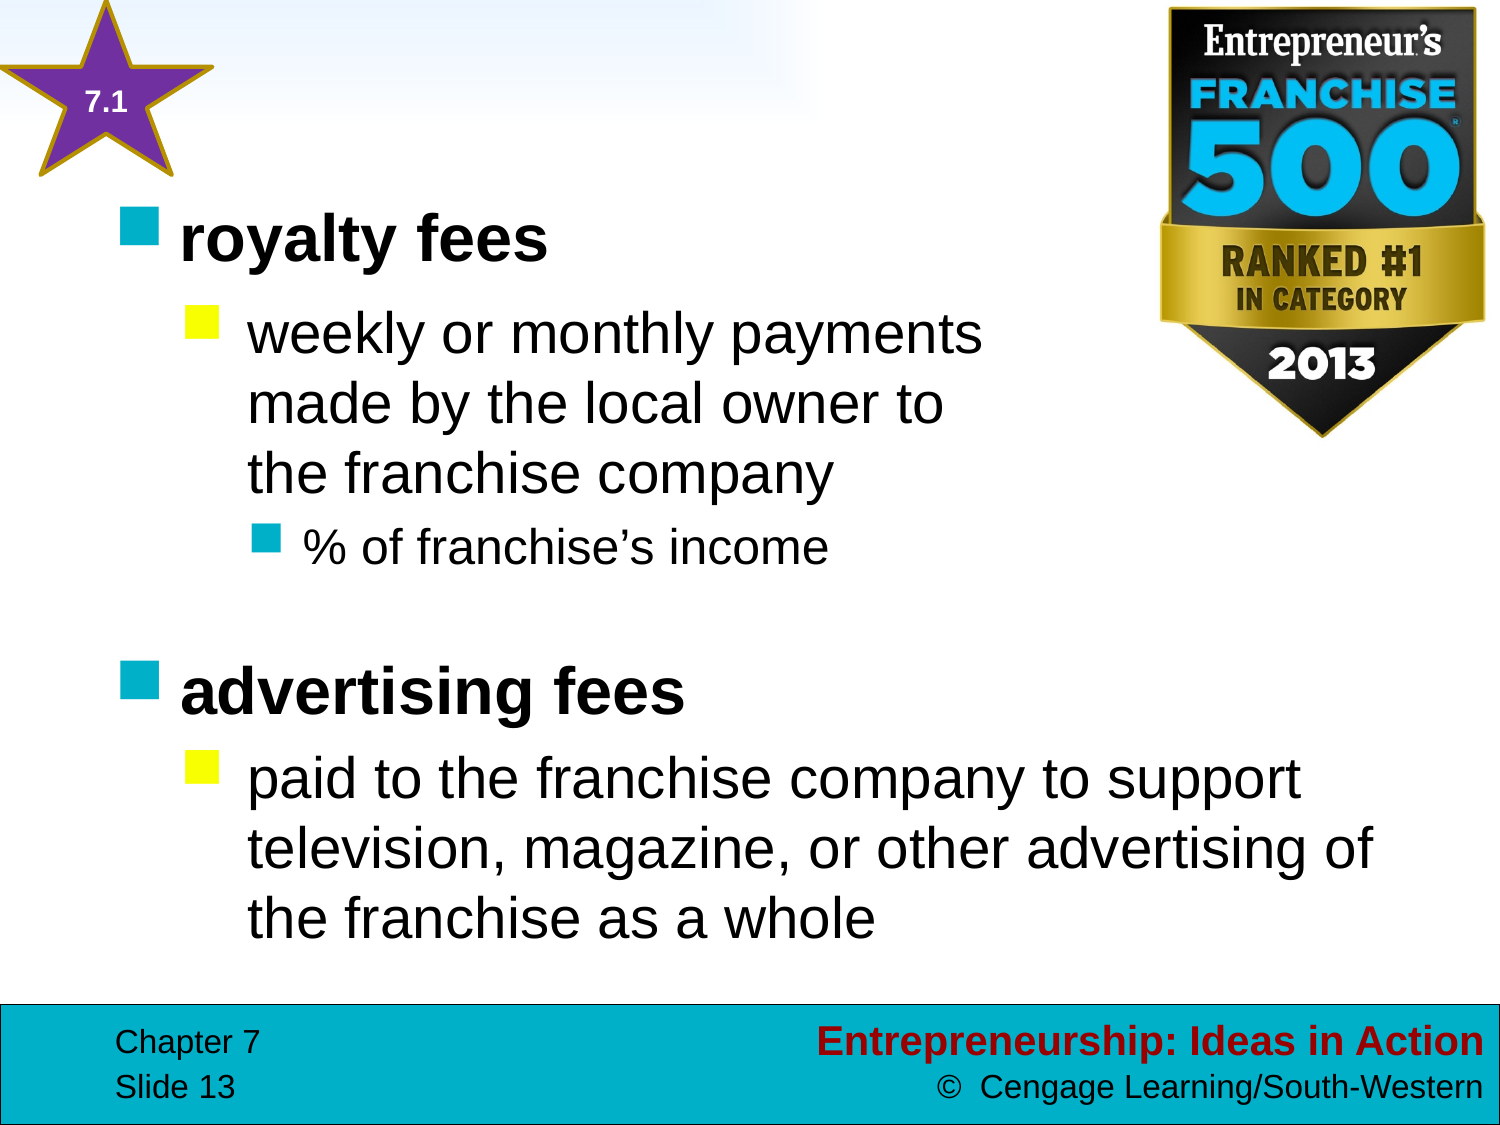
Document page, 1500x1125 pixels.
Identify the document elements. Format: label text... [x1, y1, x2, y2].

text_box royalty fees [99, 187, 1082, 288]
footer Chapter 7 [99, 1012, 413, 1037]
slide_number Slide 13 [99, 1037, 413, 1113]
picture [1087, 0, 1500, 476]
list weekly or monthly payments made by the local owner to the franchise company % of franchise’s income advertising fees paid to the franchise company to support television, magazine, or other advertising of the franchise as a whole [99, 288, 1438, 826]
text_box 7.1 [0, 0, 215, 177]
